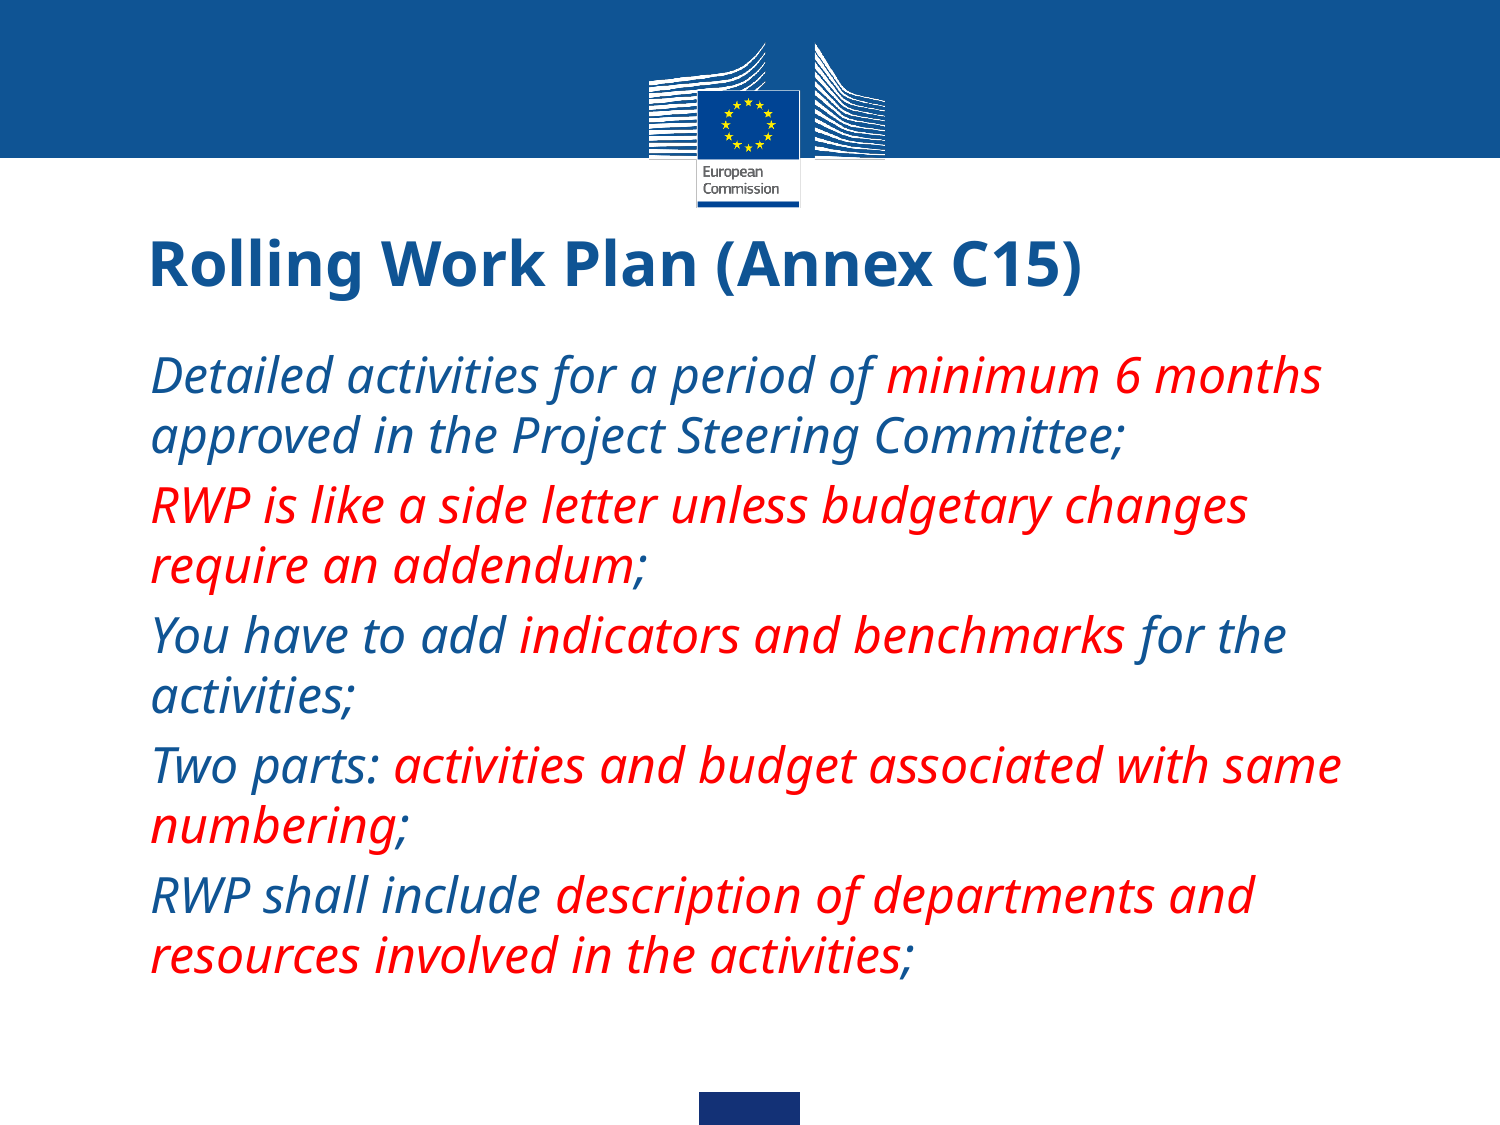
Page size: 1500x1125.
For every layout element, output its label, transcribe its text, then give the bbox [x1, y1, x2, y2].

list Detailed activities for a period of minimum 6 months approved in the Project Steering Committee; RWP is like a side letter unless budgetary changes require an addendum; You have to add indicators and benchmarks for the activities; Two parts: activities and budget associated with same numbering; RWP shall include description of departments and resources involved in the activities; [79, 336, 1430, 916]
picture [649, 42, 885, 184]
title Rolling Work Plan (Annex C15) [74, 184, 1425, 339]
